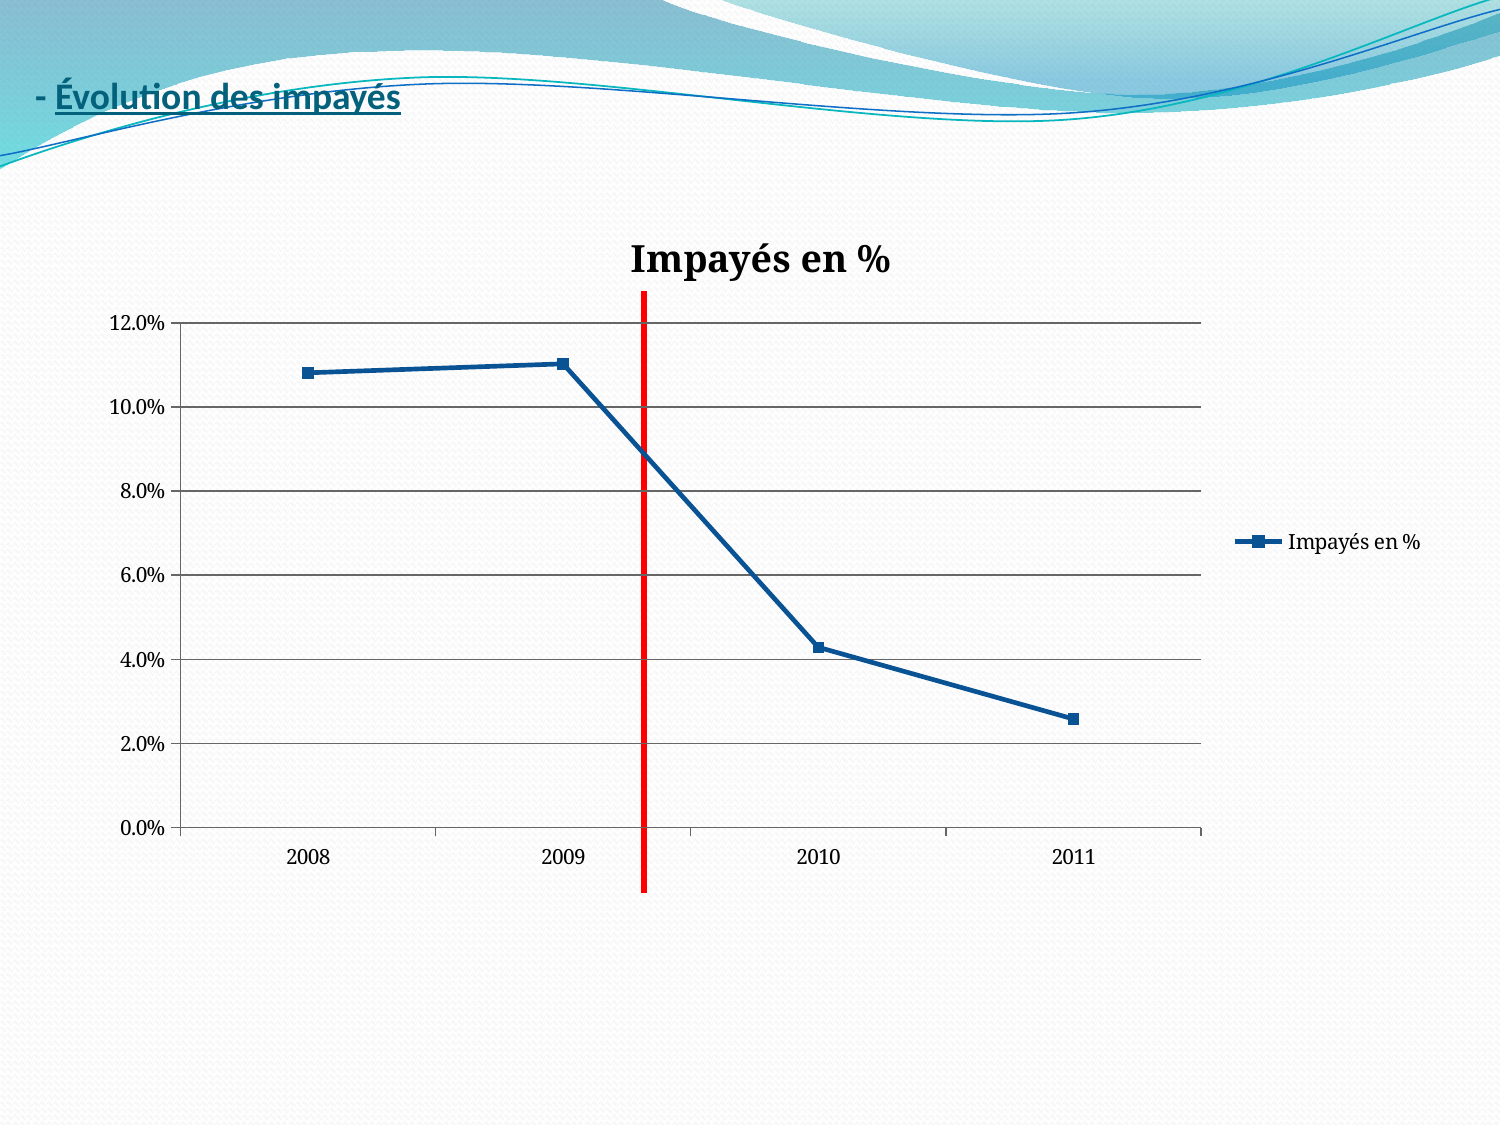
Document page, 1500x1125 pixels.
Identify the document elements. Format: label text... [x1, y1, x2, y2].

title - Évolution des impayés [34, 14, 709, 118]
chart [81, 198, 1441, 885]
